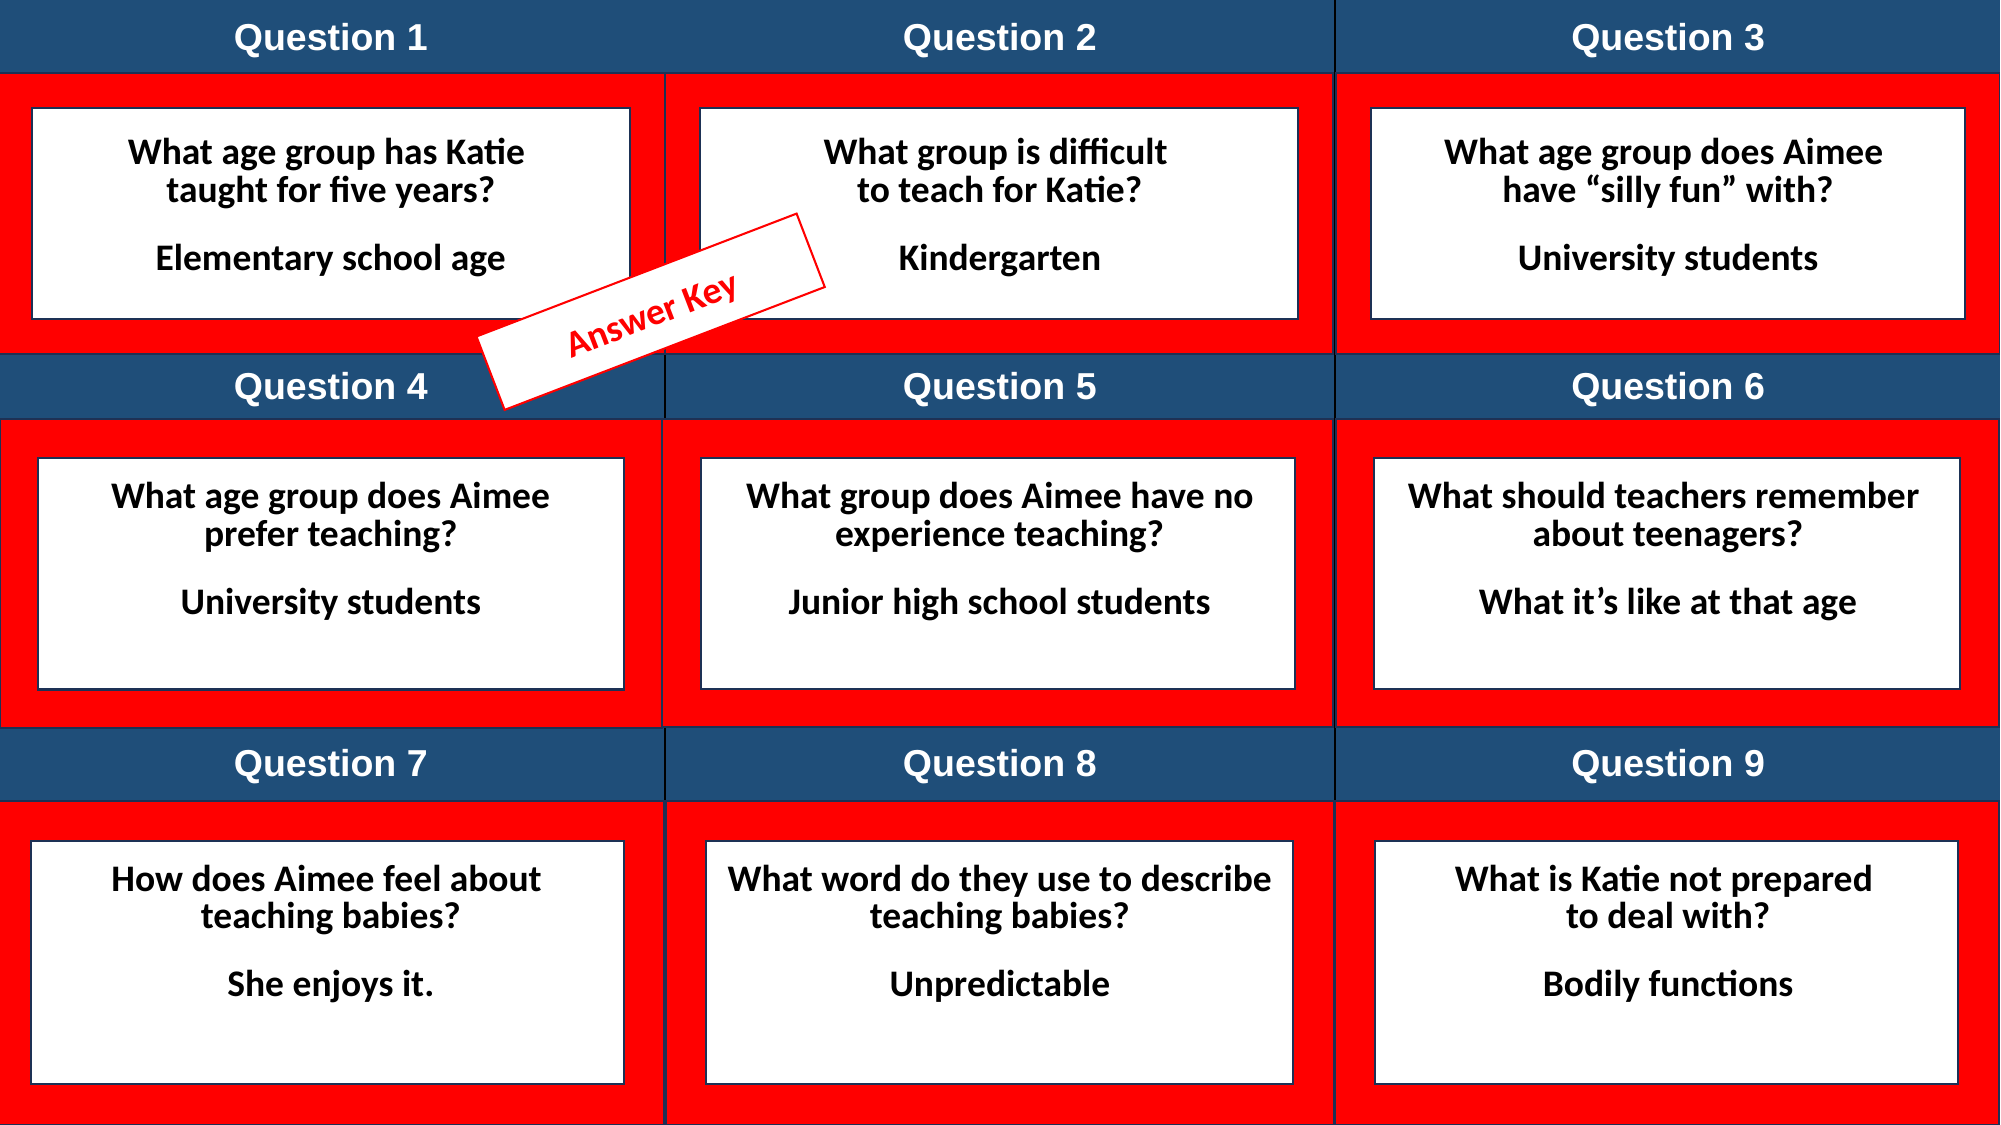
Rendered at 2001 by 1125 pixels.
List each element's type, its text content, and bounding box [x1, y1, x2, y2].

table_cell Unpredictable [707, 963, 1292, 1083]
text_box [661, 418, 1334, 728]
table_cell University students [1372, 236, 1964, 318]
table_cell Bodily functions [1376, 963, 1957, 1083]
text_box [0, 418, 663, 729]
text_box [1335, 72, 2000, 355]
table_cell What age group has Katie taught for five years? [33, 109, 629, 236]
table_cell She enjoys it. [32, 963, 623, 1083]
table_cell Question 4 [0, 355, 664, 418]
text_box [664, 72, 1334, 355]
text_box [0, 800, 665, 1125]
table_cell What group does Aimee have no experience teaching? [702, 459, 1294, 580]
table_header Question 1 [0, 0, 665, 72]
table_header Question 2 [665, 0, 1334, 72]
table_cell Question 9 [1336, 728, 2000, 800]
text_box [1335, 418, 2000, 728]
table_cell Kindergarten [750, 236, 1297, 318]
table_cell Elementary school age [33, 236, 629, 318]
table_cell Question 7 [0, 728, 664, 800]
table_cell Kindergarten [701, 236, 732, 248]
table_cell Question 8 [666, 728, 1334, 800]
table_cell Junior high school students [702, 580, 1294, 688]
table_cell What group is difficult to teach for Katie? [701, 109, 1297, 236]
table_cell Question 6 [1336, 355, 2000, 418]
table_cell What word do they use to describe teaching babies? [707, 842, 1292, 963]
table_cell Question 5 [666, 355, 1334, 418]
table_header Question 3 [1336, 0, 2000, 72]
table_cell What it’s like at that age [1375, 580, 1959, 688]
table_cell What should teachers remember about teenagers? [1375, 459, 1959, 580]
table_cell What age group does Aimee prefer teaching? [39, 459, 623, 580]
text_box [0, 72, 664, 355]
text_box Answer Key [475, 212, 827, 412]
table_cell How does Aimee feel about teaching babies? [32, 842, 623, 963]
table_cell What is Katie not prepared to deal with? [1376, 842, 1957, 963]
text_box [665, 800, 1333, 1125]
text_box [1333, 800, 2000, 1125]
table_cell University students [39, 580, 623, 688]
table_cell What age group does Aimee have “silly fun” with? [1372, 109, 1964, 236]
